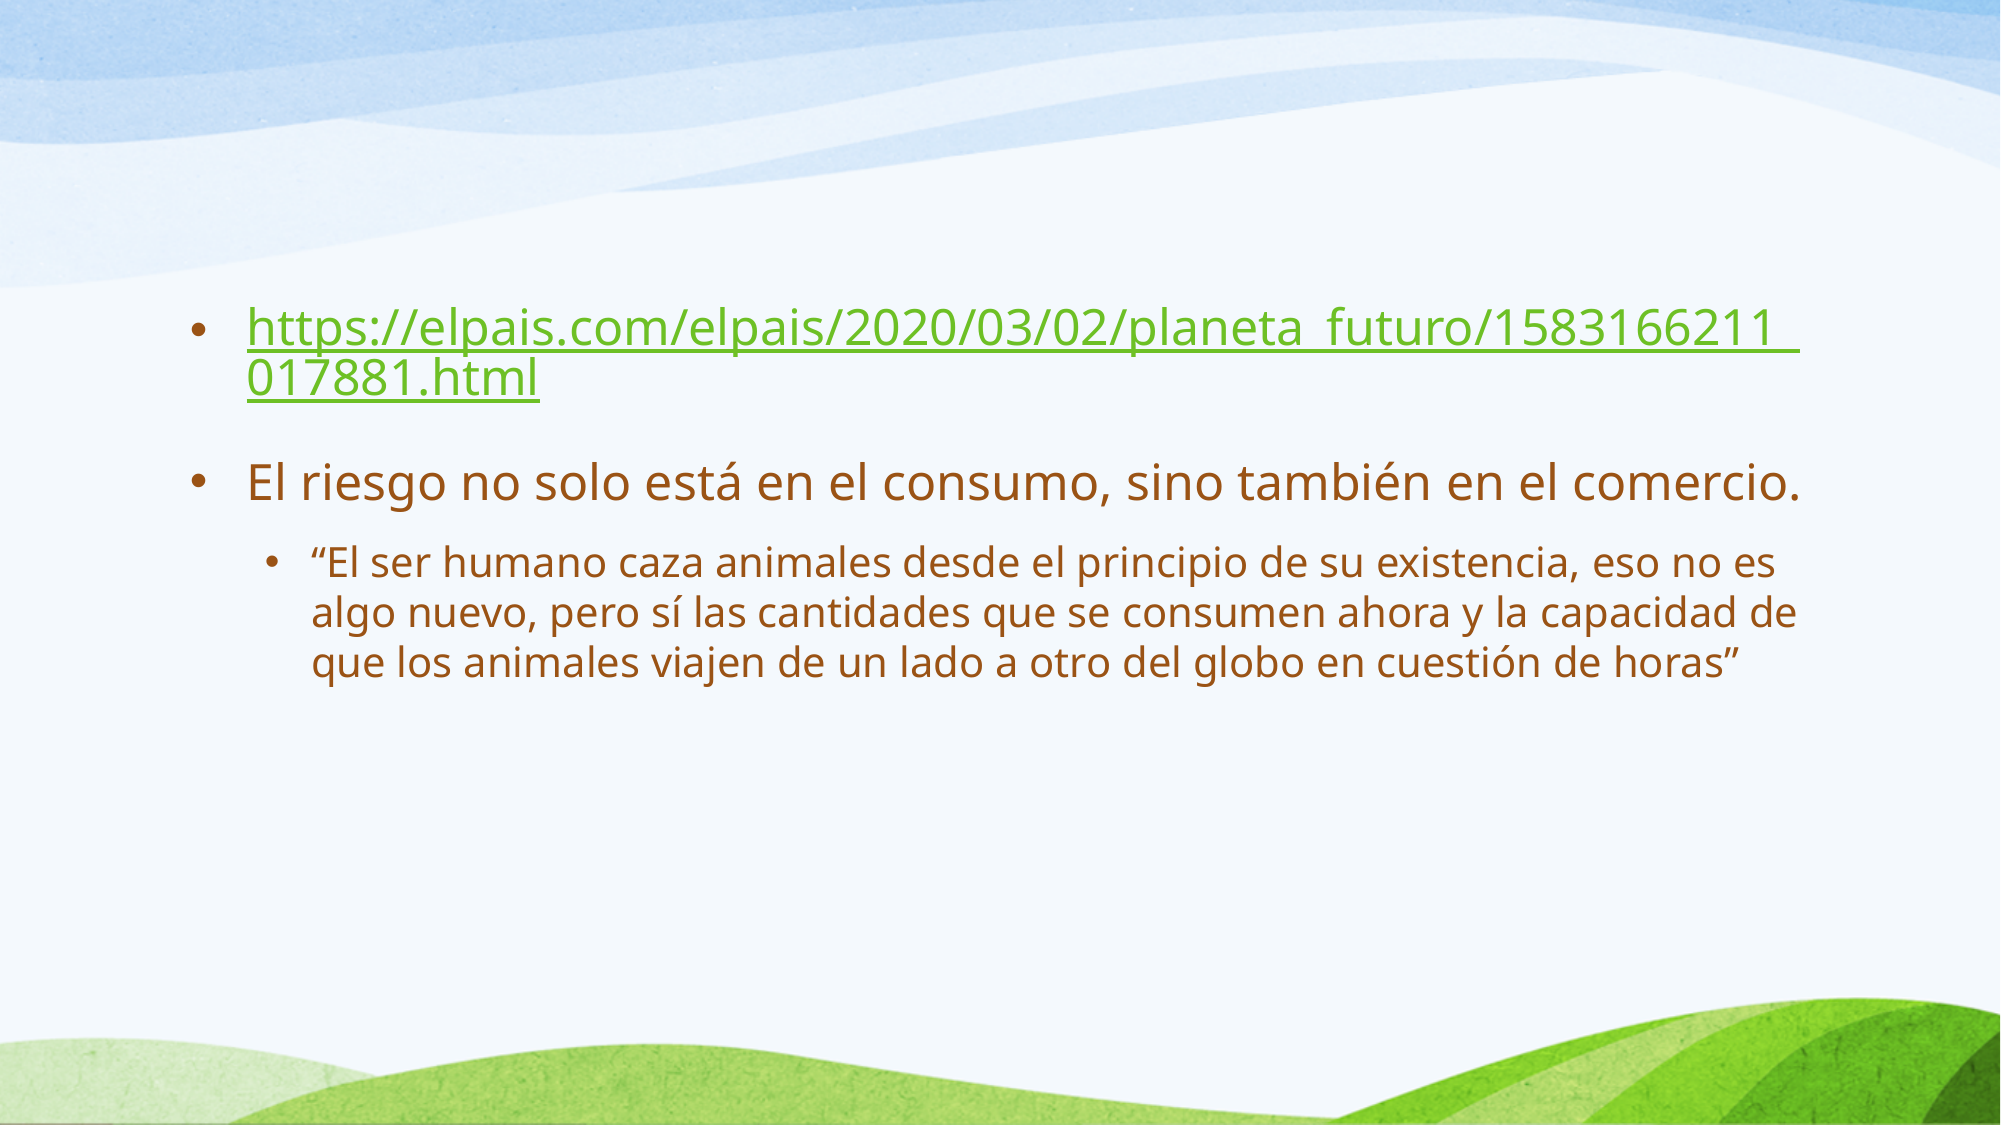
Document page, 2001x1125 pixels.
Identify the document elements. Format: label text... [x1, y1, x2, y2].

picture [0, 0, 2001, 1125]
list https://elpais.com/elpais/2020/03/02/planeta_futuro/1583166211_017881.html El riesgo no solo está en el consumo, sino también en el comercio. “El ser humano caza animales desde el principio de su existencia, eso no es algo nuevo, pero sí las cantidades que se consumen ahora y la capacidad de que los animales viajen de un lado a otro del globo en cuestión de horas” [174, 287, 1825, 982]
